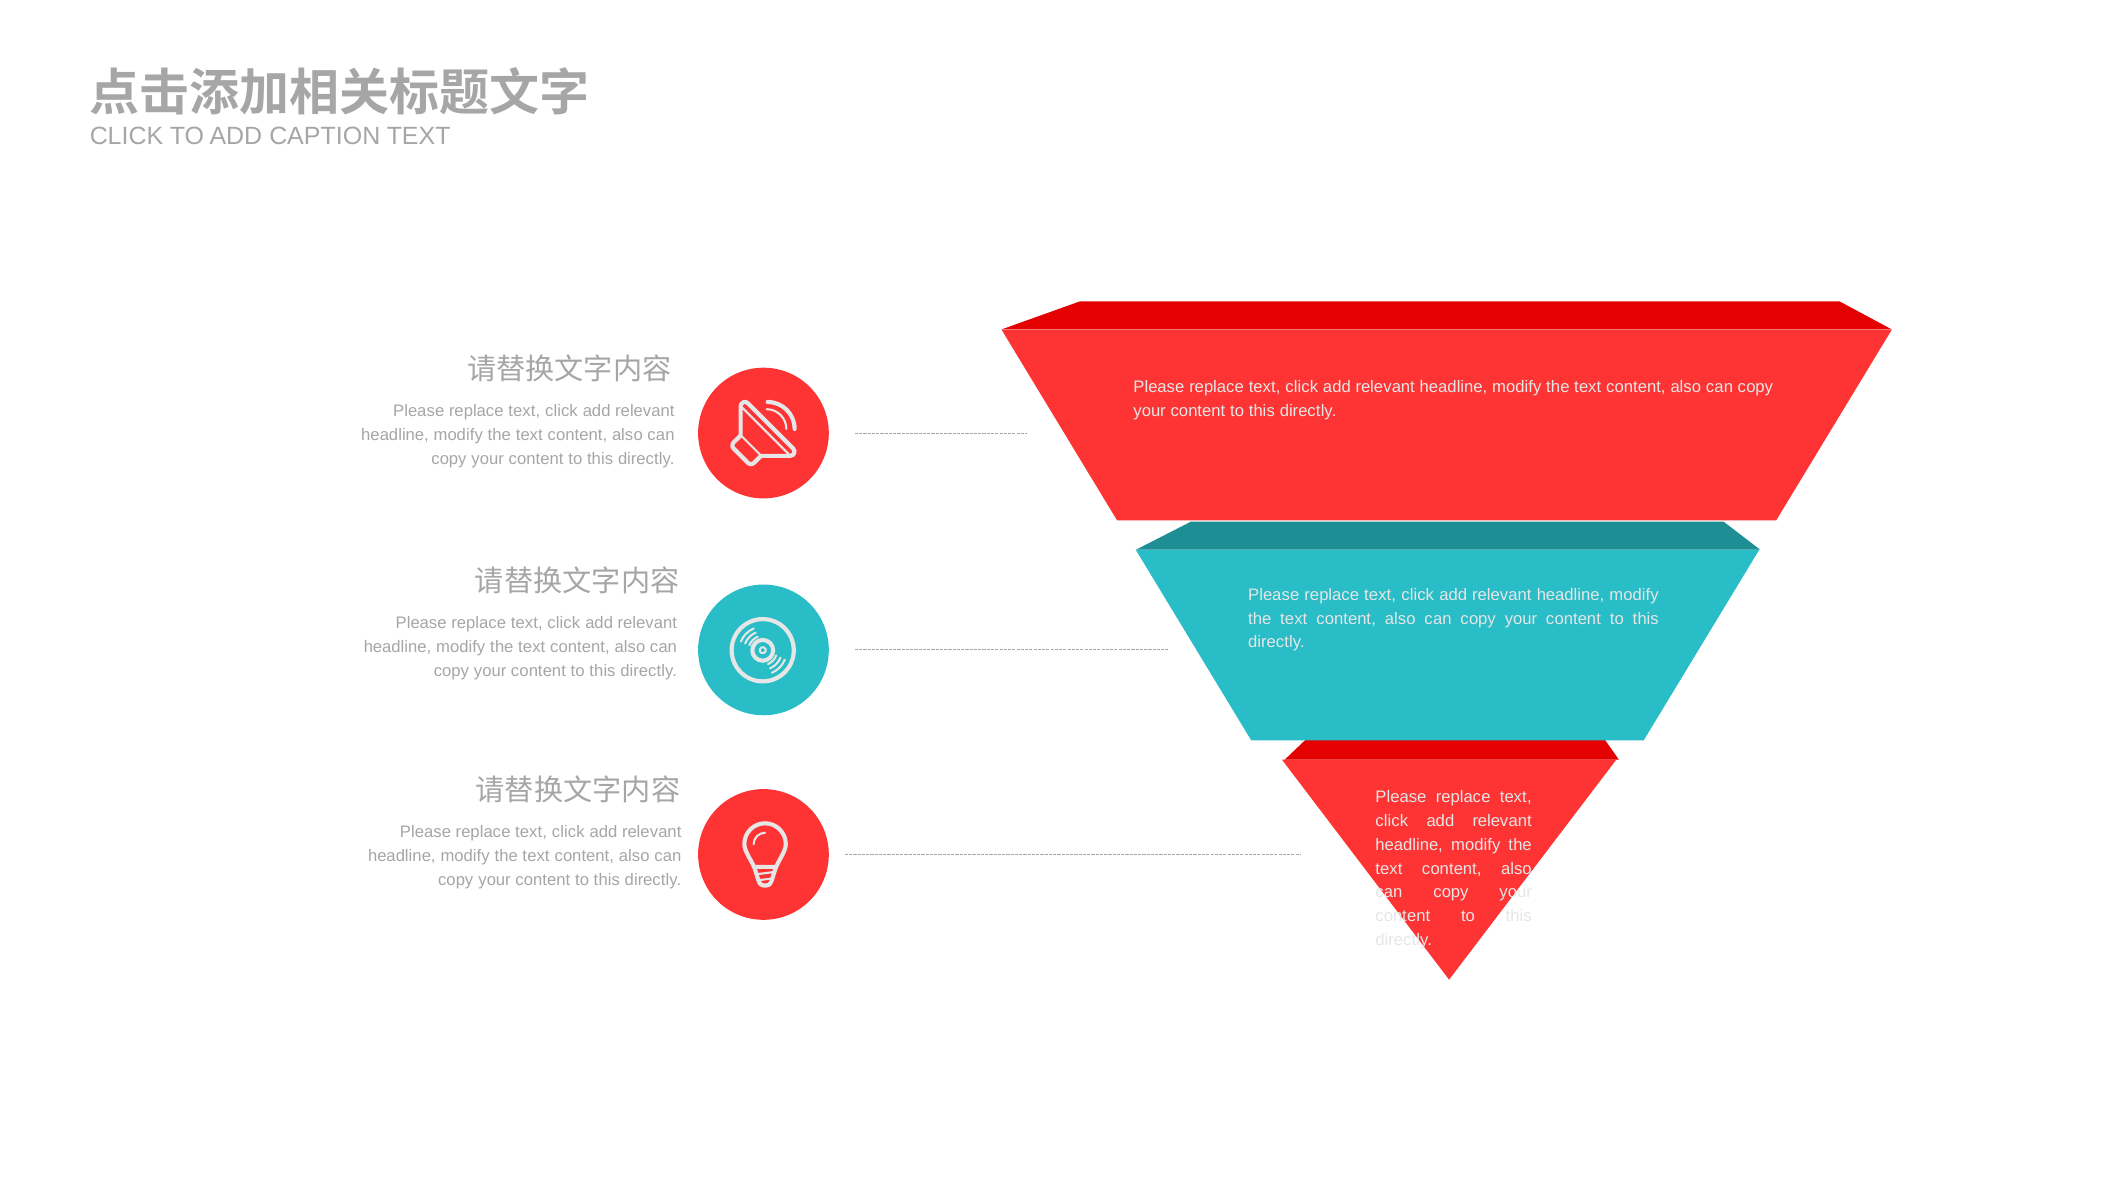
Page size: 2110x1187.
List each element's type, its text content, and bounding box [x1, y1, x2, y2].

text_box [334, 555, 681, 679]
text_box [698, 367, 829, 499]
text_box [331, 343, 675, 467]
text_box 点击添加相关标题文字 [89, 60, 618, 121]
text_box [698, 584, 829, 716]
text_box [338, 764, 682, 888]
text_box CLICK TO ADD CAPTION TEXT [89, 119, 524, 150]
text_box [698, 789, 829, 920]
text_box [1001, 301, 1892, 980]
